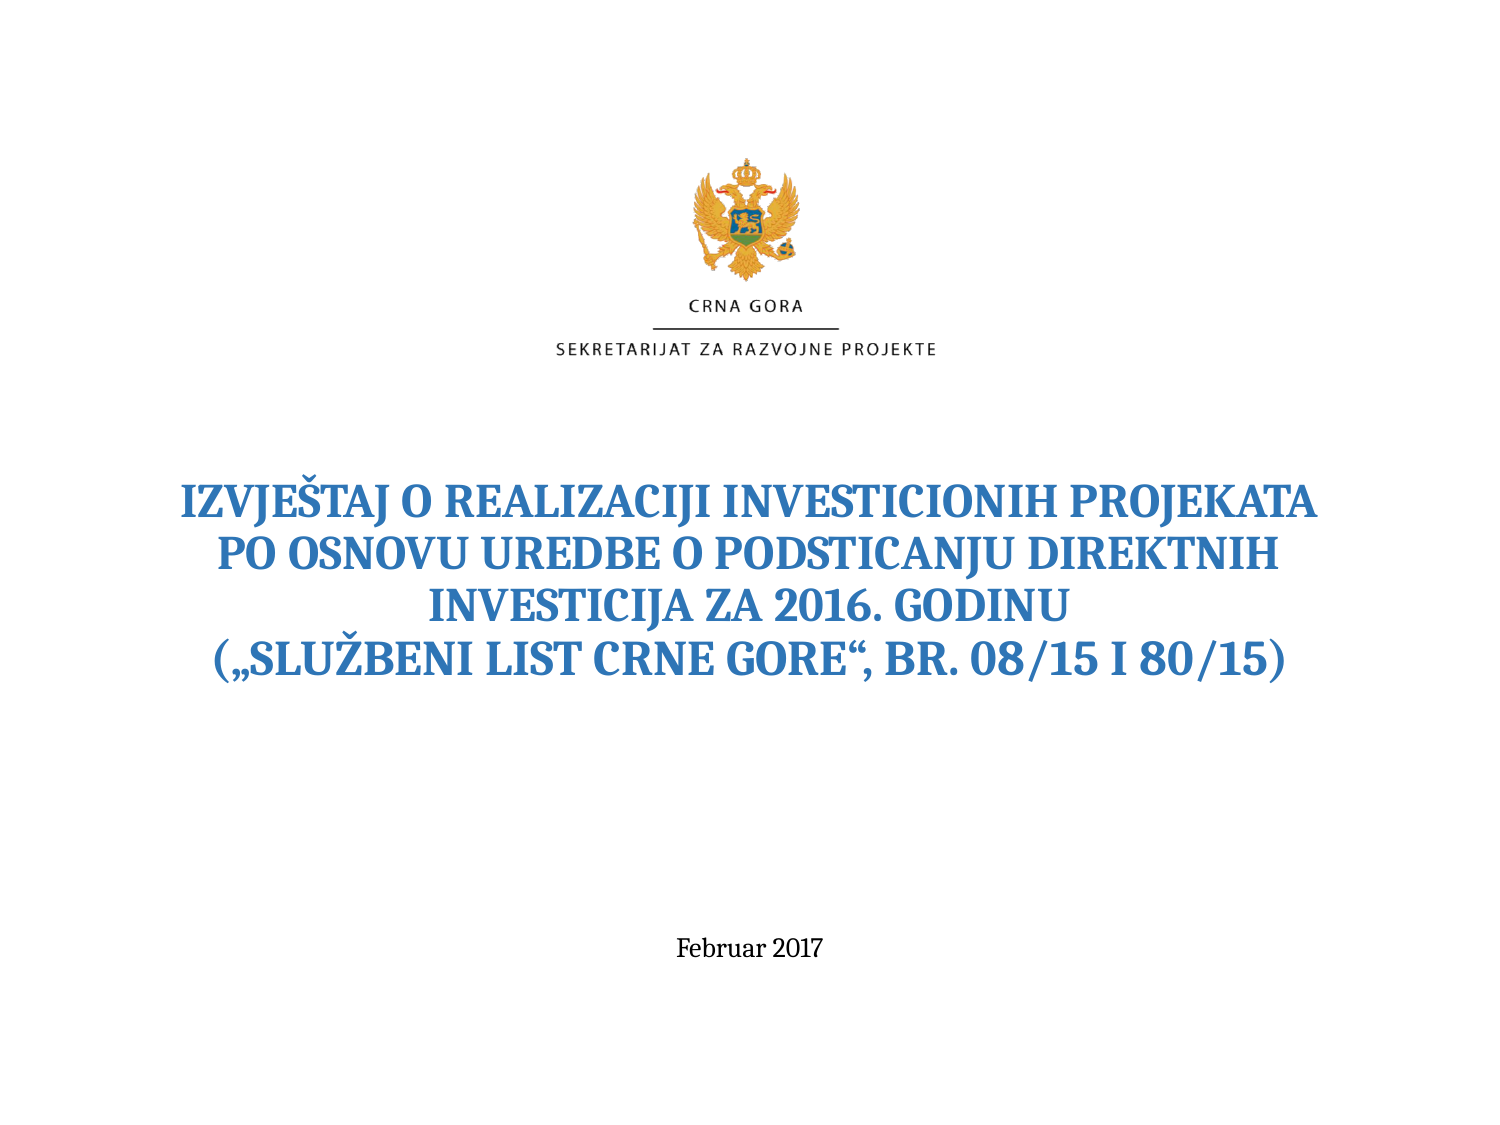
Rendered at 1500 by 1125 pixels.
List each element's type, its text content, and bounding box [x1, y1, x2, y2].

picture [383, 126, 1117, 400]
title IZVJEŠTAJ O REALIZACIJI INVESTICIONIH PROJEKATA PO OSNOVU UREDBE O PODSTICANJU DIREKTNIH INVESTICIJA ZA 2016. GODINU („SLUŽBENI LIST CRNE GORE“, BR. 08/15 I 80/15) [147, 278, 1353, 796]
subtitle Februar 2017 [187, 925, 1313, 975]
